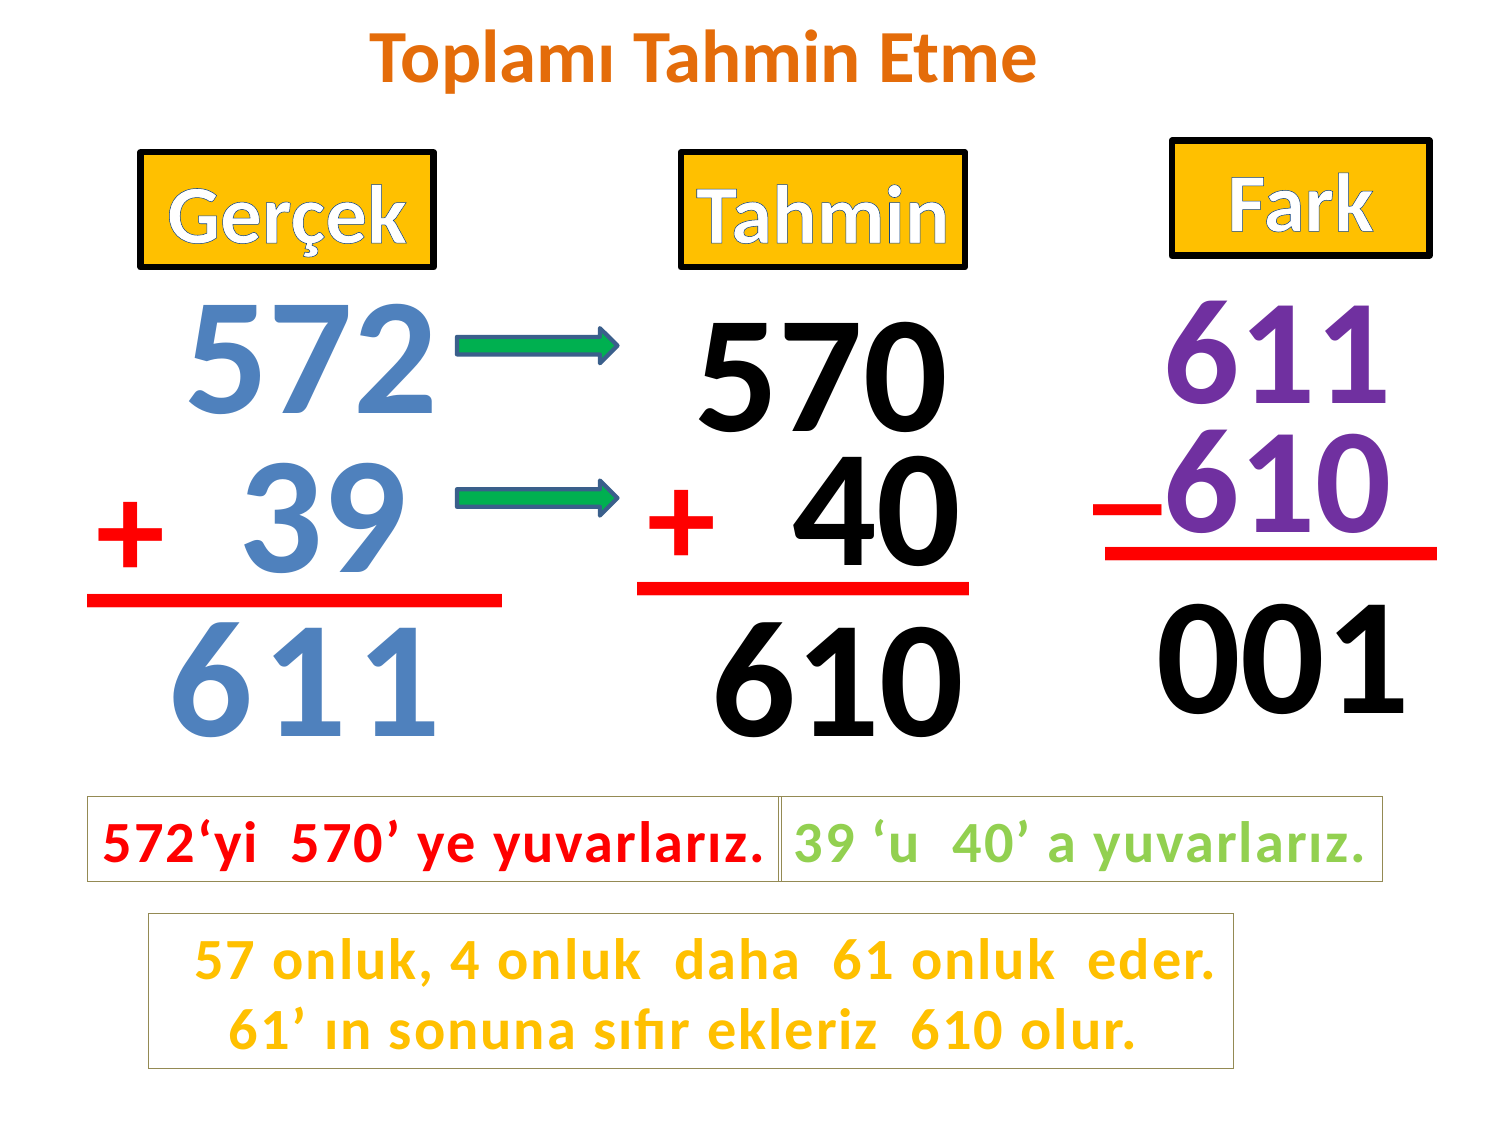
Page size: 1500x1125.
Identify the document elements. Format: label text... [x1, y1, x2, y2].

text_box 570 [667, 257, 1003, 473]
text_box Fark [1171, 140, 1430, 256]
text_box ____ [622, 398, 985, 614]
text_box 611 [1136, 246, 1418, 363]
text_box Tahmin [680, 152, 965, 268]
text_box 39 [223, 398, 423, 410]
text_box 6 [152, 562, 270, 778]
text_box Toplamı Tahmin Etme [354, 0, 1054, 105]
text_box ____ [1078, 363, 1465, 579]
text_box 572‘yi 570’ ye yuvarlarız. [87, 796, 778, 882]
text_box 40 [587, 374, 977, 610]
text_box 001 [1124, 538, 1442, 754]
text_box 572 [118, 222, 454, 410]
text_box Gerçek [140, 152, 434, 268]
text_box [454, 326, 620, 366]
text_box + [81, 433, 169, 614]
text_box 1 [364, 562, 457, 778]
text_box _____ [72, 410, 518, 625]
text_box [454, 487, 587, 509]
text_box 57 onluk, 4 onluk daha 61 onluk eder. 61’ ın sonuna sıfır ekleriz 610 olur. [148, 913, 1234, 1069]
text_box _ [1078, 351, 1165, 532]
text_box 610 [679, 562, 996, 778]
text_box 39 ‘u 40’ a yuvarlarız. [778, 796, 1383, 882]
text_box 1 [270, 562, 364, 778]
